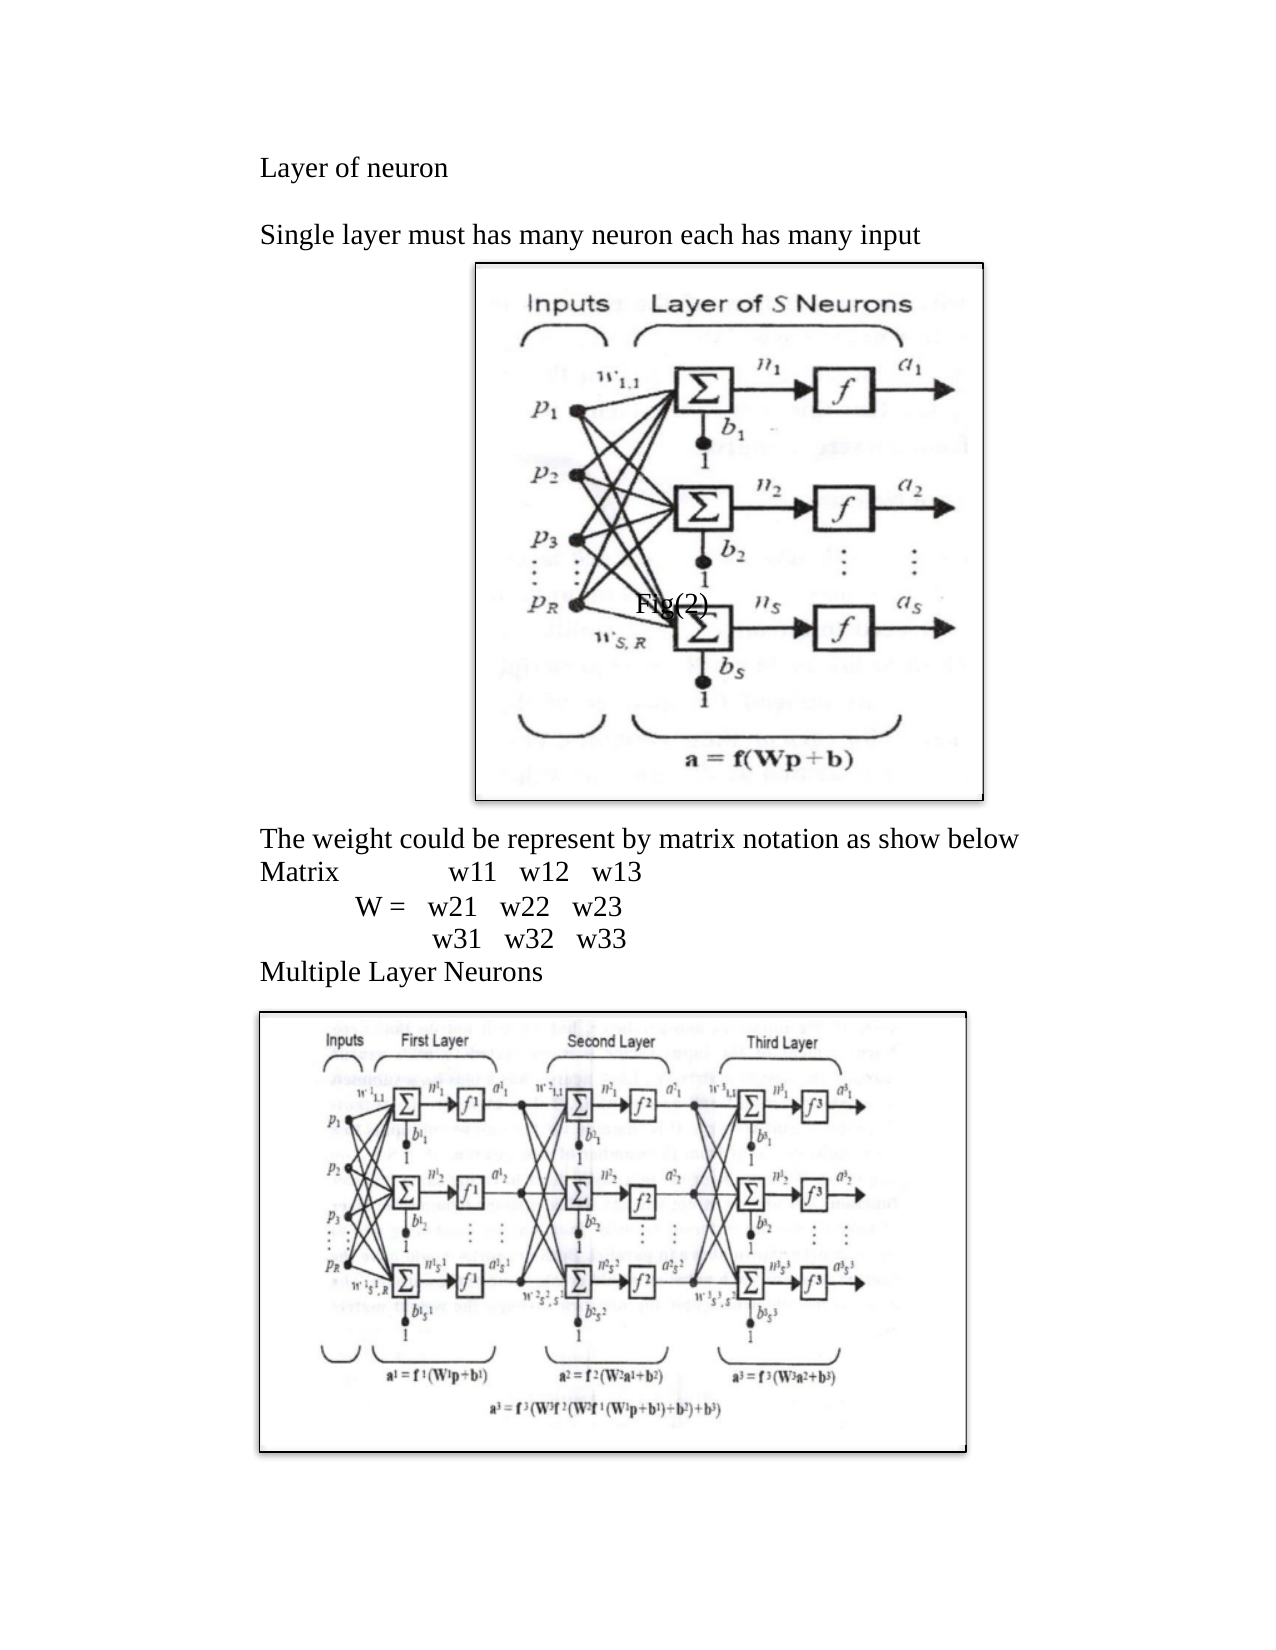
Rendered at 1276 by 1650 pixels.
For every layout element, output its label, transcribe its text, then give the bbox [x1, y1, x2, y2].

text_box [257, 1010, 968, 1019]
picture [259, 1018, 967, 1446]
text_box Layer of neuron Single layer must has many neuron each has many input Fig(2) The weight could be represent by matrix notation as show below Matrix w11 w12 w13 W = w21 w22 w23 w31 w32 w33 Multiple Layer Neurons [259, 149, 1021, 988]
picture [475, 269, 984, 794]
